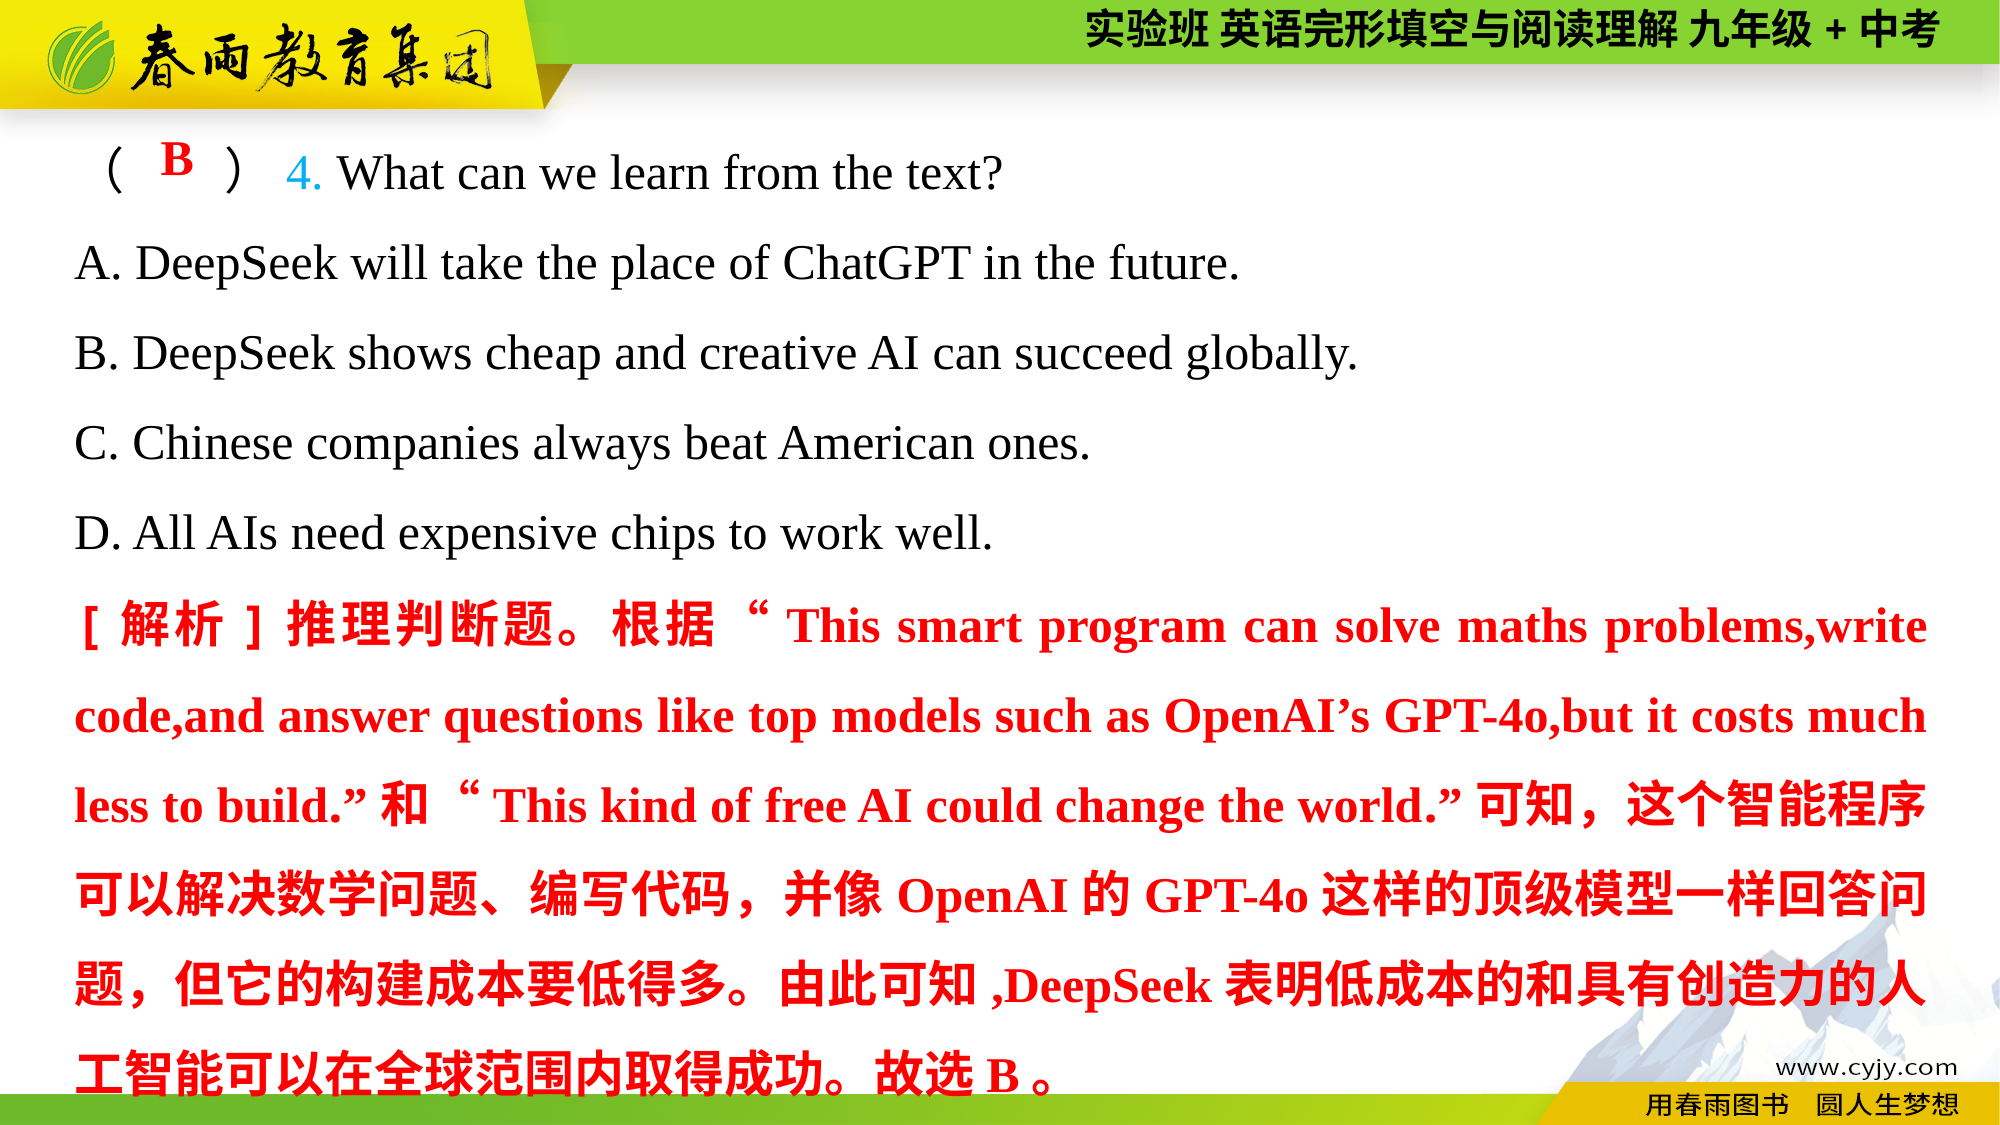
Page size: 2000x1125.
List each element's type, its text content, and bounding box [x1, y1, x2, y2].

text_box [解析]推理判断题。根据“This smart program can solve maths problems,write code,and answer questions like top models such as OpenAI’s GPT-4o,but it costs much less to build.”和“This kind of free AI could change the world.”可知，这个智能程序可以解决数学问题、编写代码，并像OpenAI的GPT-4o这样的顶级模型一样回答问题，但它的构建成本要低得多。由此可知,DeepSeek表明低成本的和具有创造力的人工智能可以在全球范围内取得成功。故选B。 [59, 572, 1944, 1111]
picture [0, 0, 2000, 1125]
list （ ）4. What can we learn from the text? A. DeepSeek will take the place of ChatGPT in the future. B. DeepSeek shows cheap and creative AI can succeed globally. C. Chinese companies always beat American ones. D. All AIs need expensive chips to work well. [59, 101, 1944, 572]
text_box B [145, 118, 209, 193]
